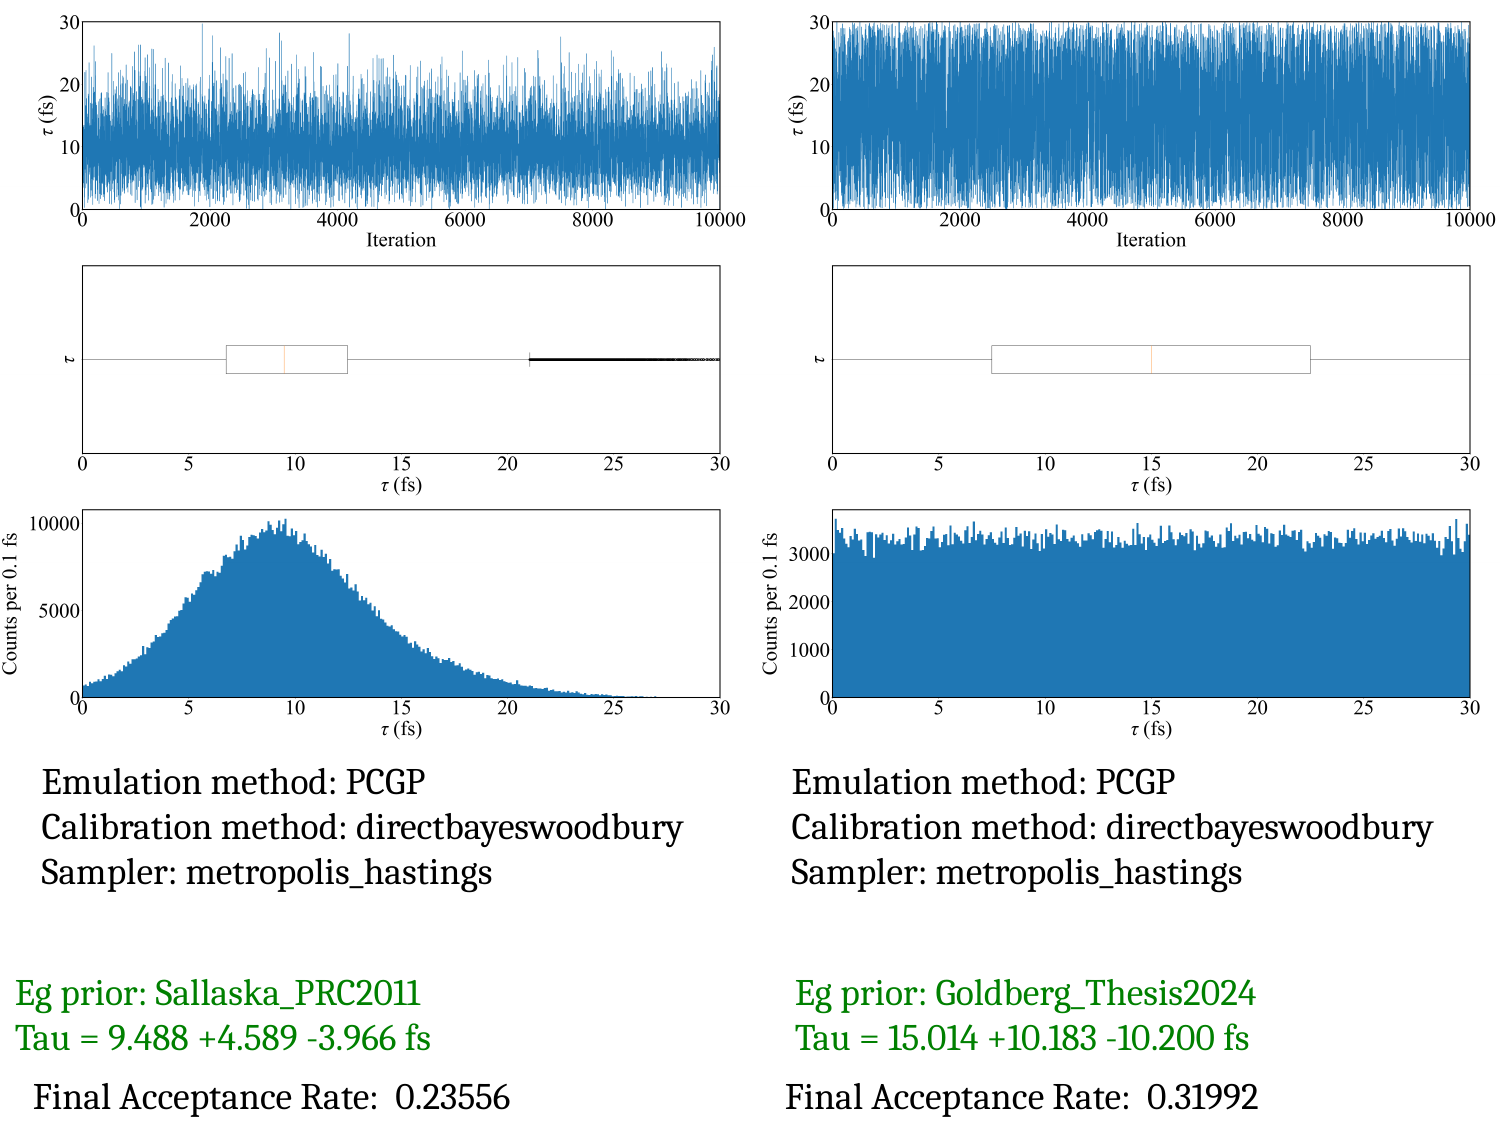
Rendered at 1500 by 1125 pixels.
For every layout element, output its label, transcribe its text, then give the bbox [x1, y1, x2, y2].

text_box Final Acceptance Rate: 0.23556 [18, 1064, 527, 1125]
picture [0, 0, 1500, 750]
text_box Emulation method: PCGP Calibration method: directbayeswoodbury Sampler: metropolis_hastings [776, 750, 1450, 900]
text_box Eg prior: Goldberg_Thesis2024 Tau = 15.014 +10.183 -10.200 fs [780, 960, 1273, 1064]
text_box Emulation method: PCGP Calibration method: directbayeswoodbury Sampler: metropolis_hastings [26, 750, 700, 900]
text_box Eg prior: Sallaska_PRC2011 Tau = 9.488 +4.589 -3.966 fs [0, 960, 491, 1066]
text_box Final Acceptance Rate: 0.31992 [769, 1064, 1275, 1125]
